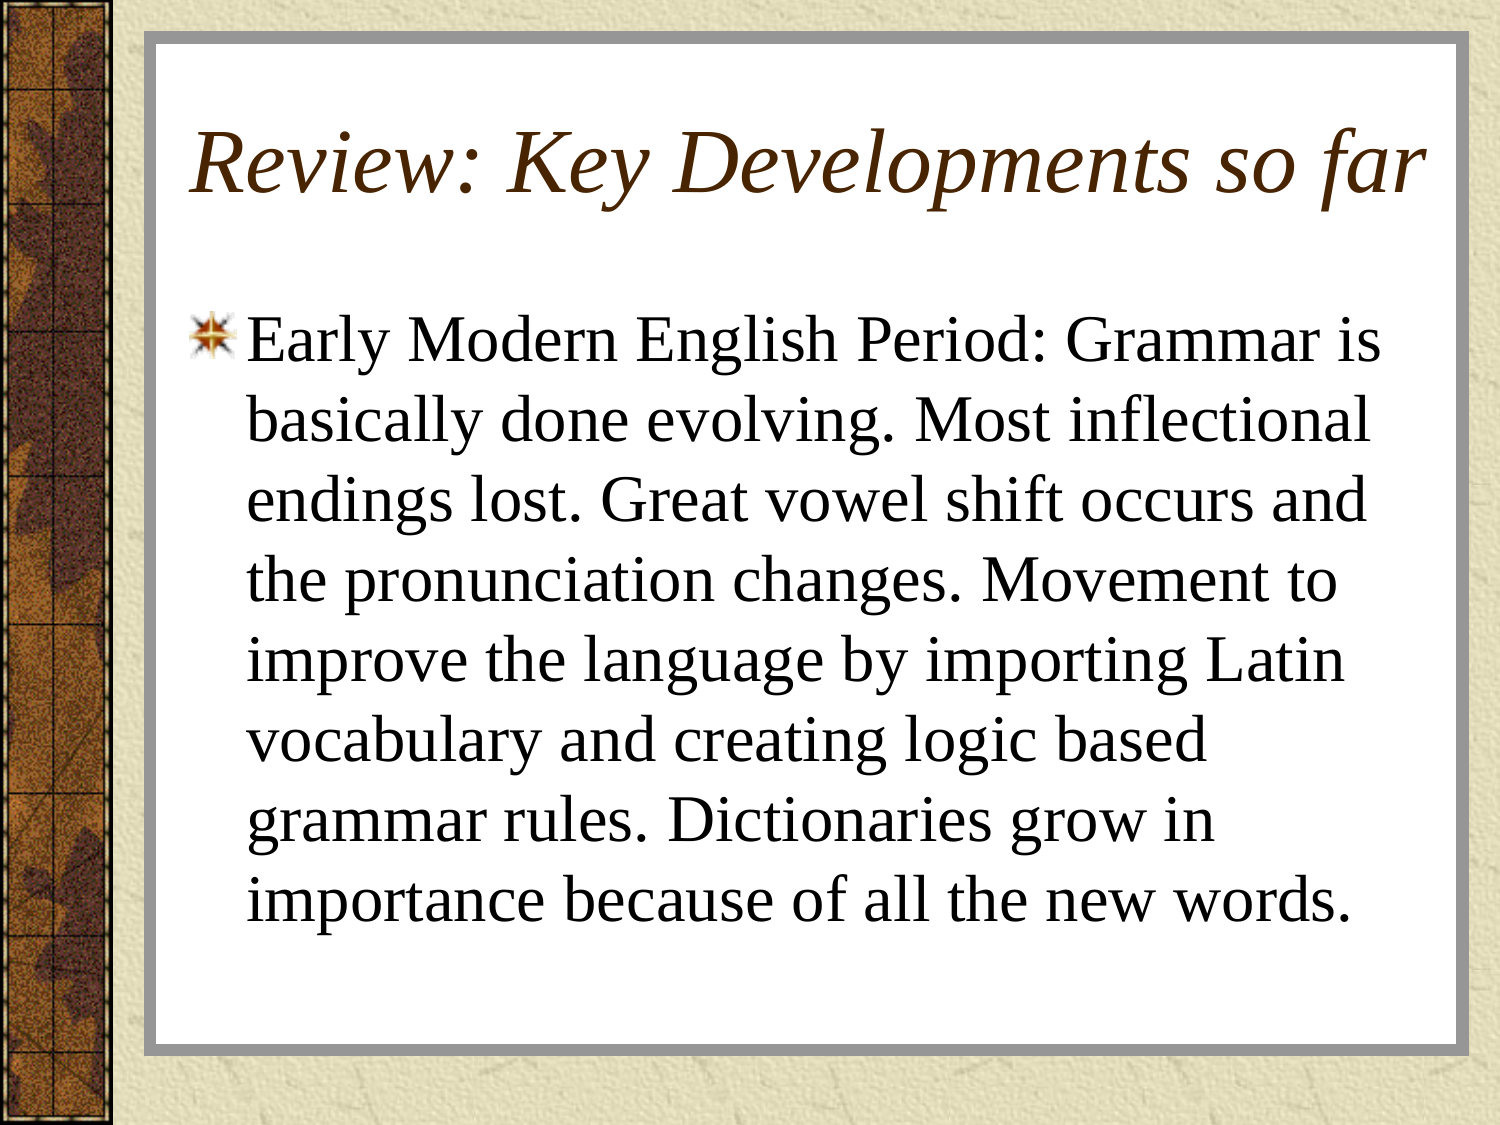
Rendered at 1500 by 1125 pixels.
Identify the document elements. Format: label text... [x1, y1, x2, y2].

list Early Modern English Period: Grammar is basically done evolving. Most inflectional endings lost. Great vowel shift occurs and the pronunciation changes. Movement to improve the language by importing Latin vocabulary and creating logic based grammar rules. Dictionaries grow in importance because of all the new words. [174, 287, 1450, 963]
picture [0, 0, 1500, 1125]
title Review: Key Developments so far [174, 62, 1450, 250]
